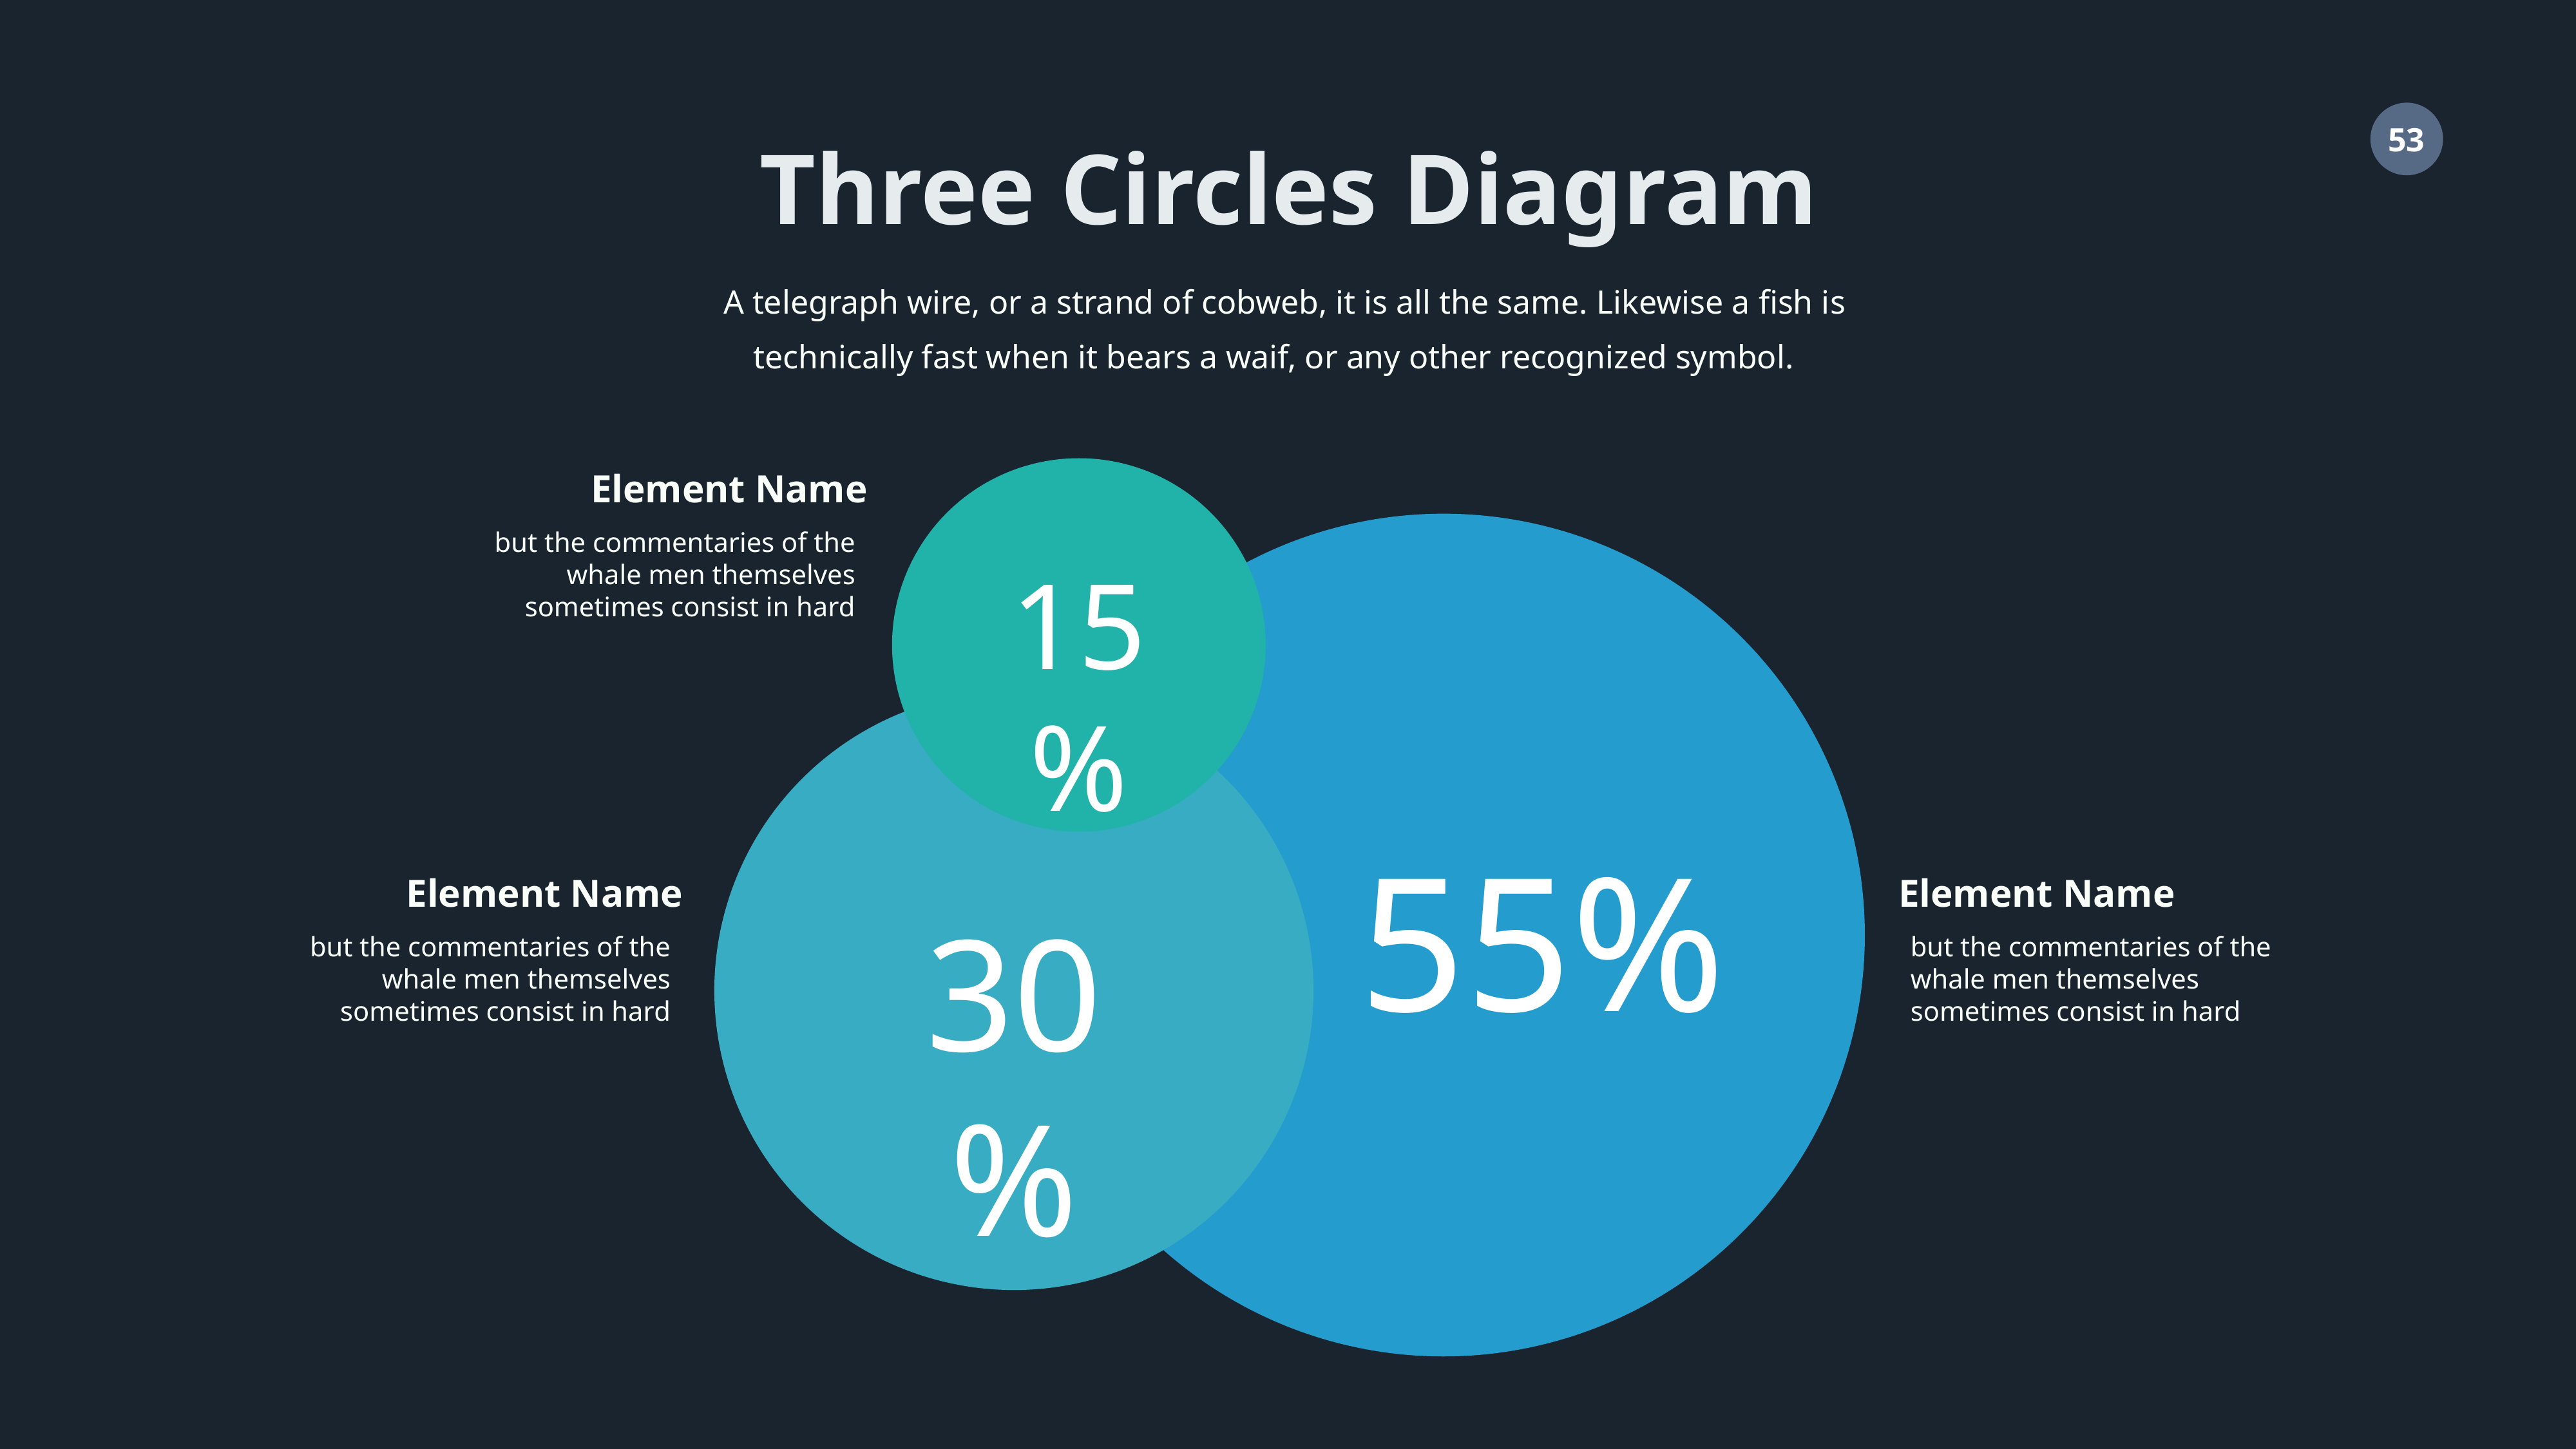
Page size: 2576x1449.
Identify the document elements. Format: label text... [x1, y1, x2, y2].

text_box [300, 458, 2282, 1357]
text_box A telegraph wire, or a strand of cobweb, it is all the same. Likewise a fish is technically fast when it bears a waif, or any other recognized symbol. [704, 260, 1865, 380]
text_box Three Circles Diagram [750, 123, 1828, 249]
